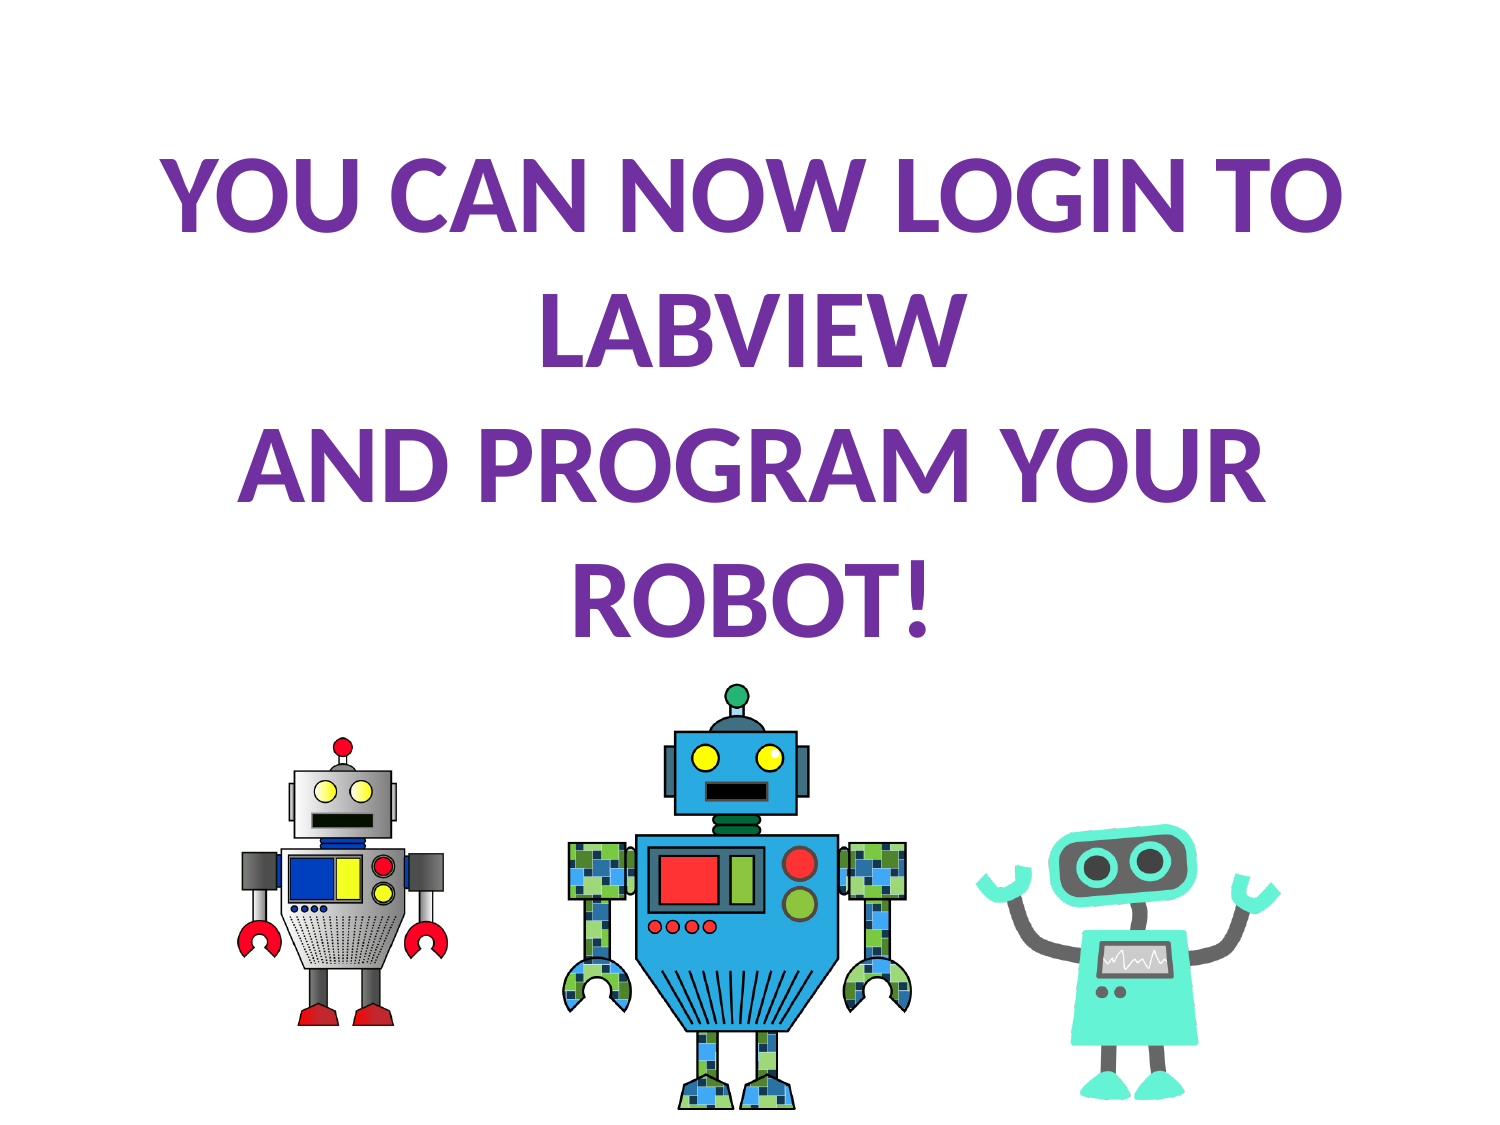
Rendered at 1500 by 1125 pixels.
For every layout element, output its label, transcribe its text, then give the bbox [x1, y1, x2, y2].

text_box You can now login to labview And program your robot! [37, 112, 1469, 668]
picture [562, 683, 912, 1110]
picture [237, 737, 449, 1027]
picture [974, 824, 1281, 1101]
